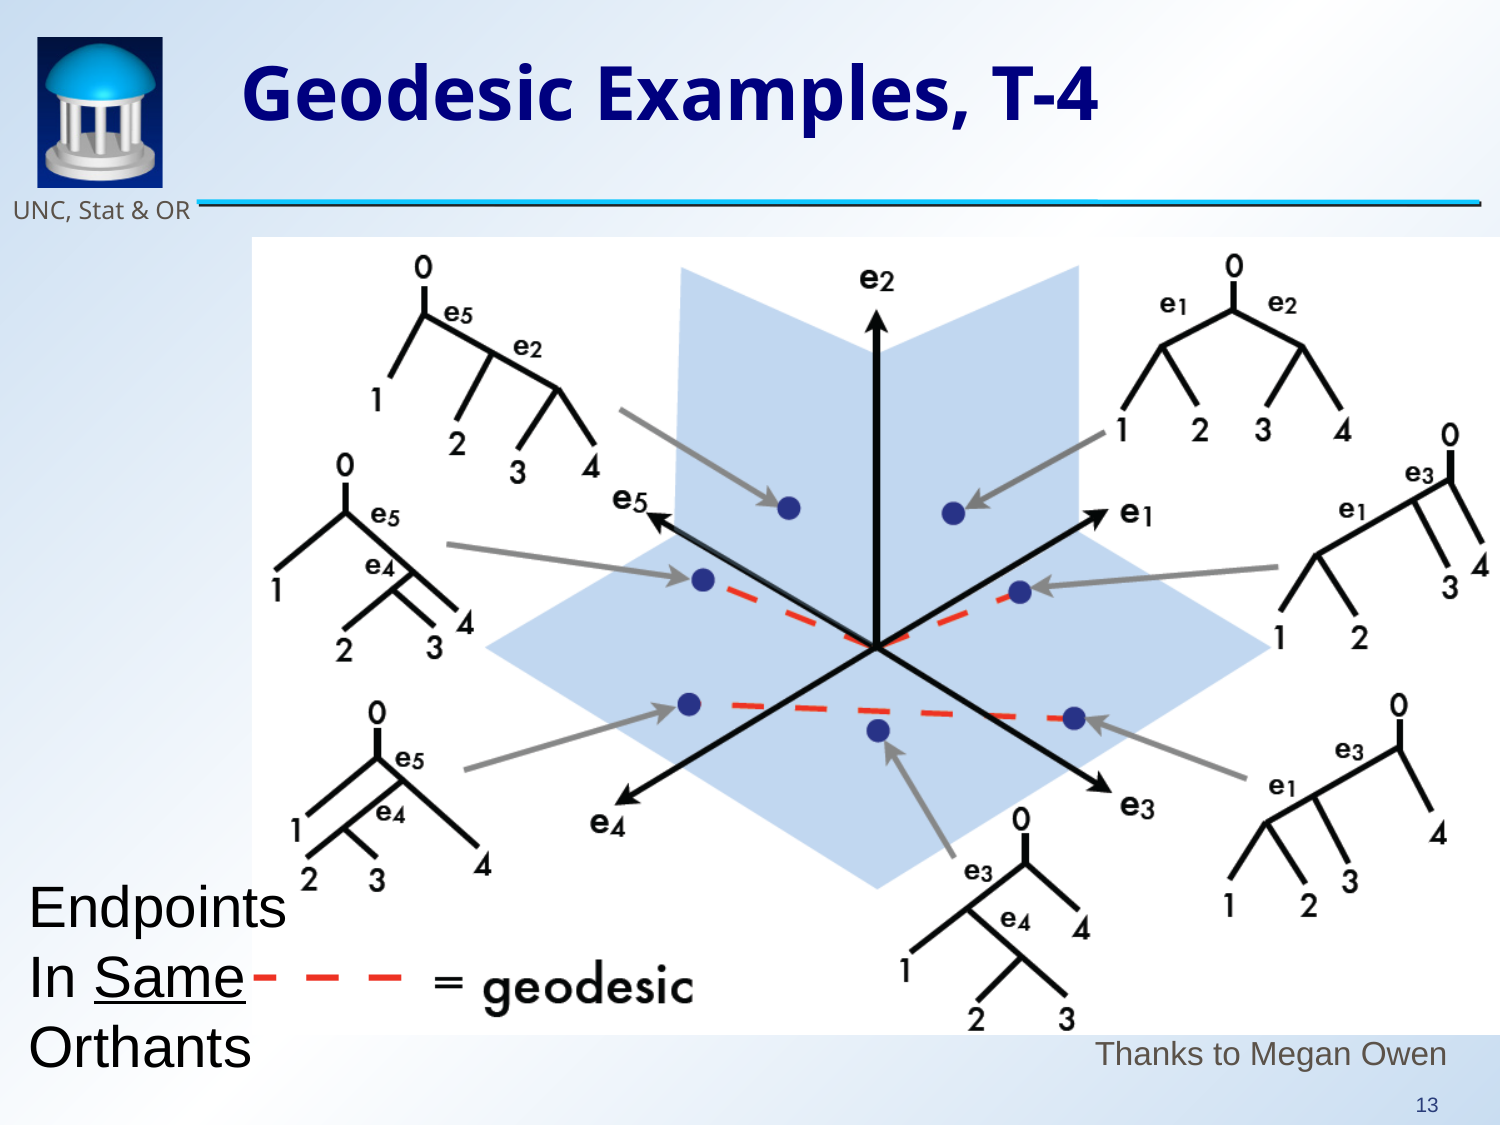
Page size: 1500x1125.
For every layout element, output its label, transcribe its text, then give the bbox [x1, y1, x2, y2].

text_box Thanks to Megan Owen [1080, 1044, 1463, 1080]
picture [251, 237, 1500, 1035]
text_box Endpoints In Same Orthants [14, 302, 304, 1087]
title Geodesic Examples, T-4 [224, 24, 1438, 156]
